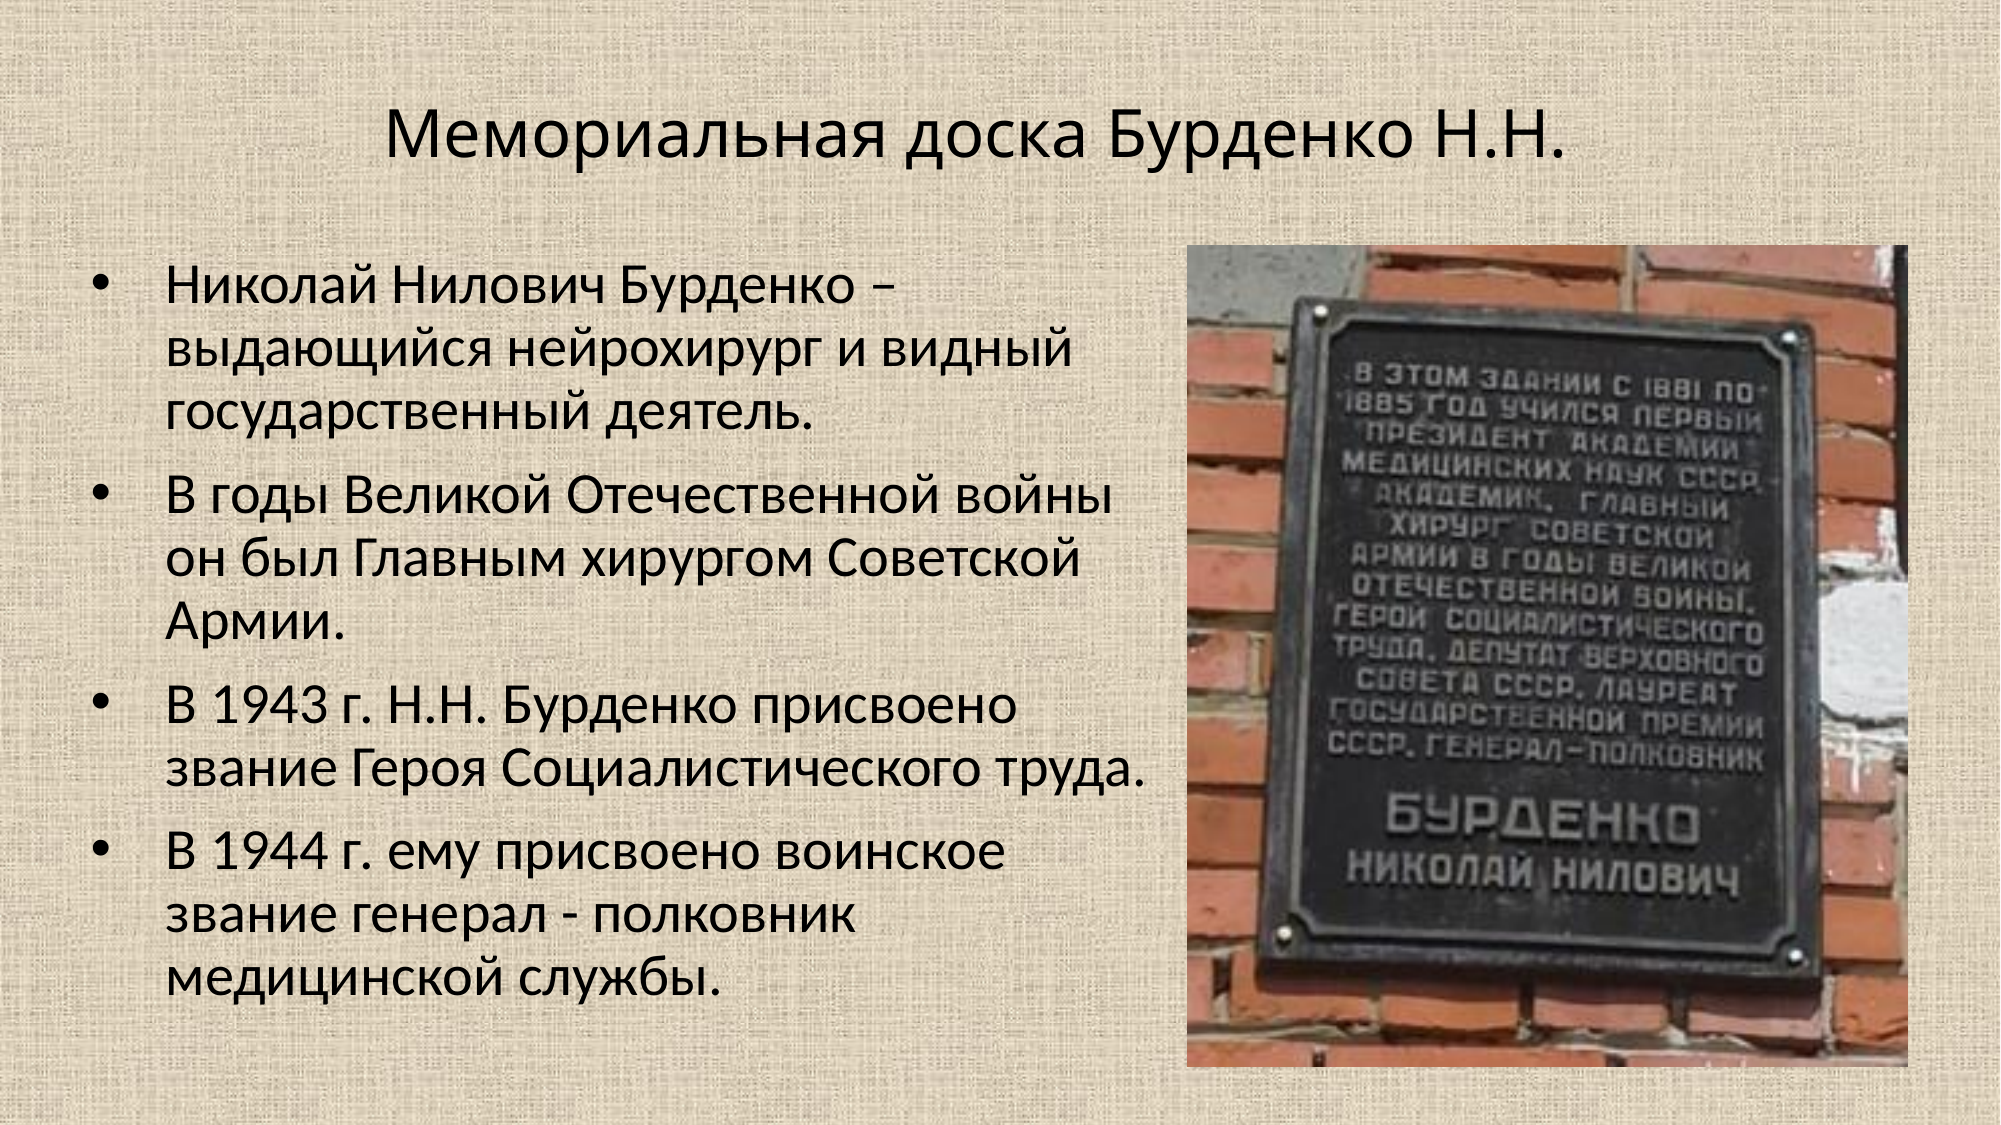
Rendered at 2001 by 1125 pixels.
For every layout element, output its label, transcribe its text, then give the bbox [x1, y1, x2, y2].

title Мемориальная доска Бурденко Н.Н. [137, 75, 1815, 180]
list Николай Нилович Бурденко – выдающийся нейрохирург и видный государственный деятель. В годы Великой Отечественной войны он был Главным хирургом Советской Армии. В 1943 г. Н.Н. Бурденко присвоено звание Героя Социалистического труда. В 1944 г. ему присвоено воинское звание генерал - полковник медицинской службы. [75, 245, 1187, 1067]
picture [0, 0, 2001, 1125]
